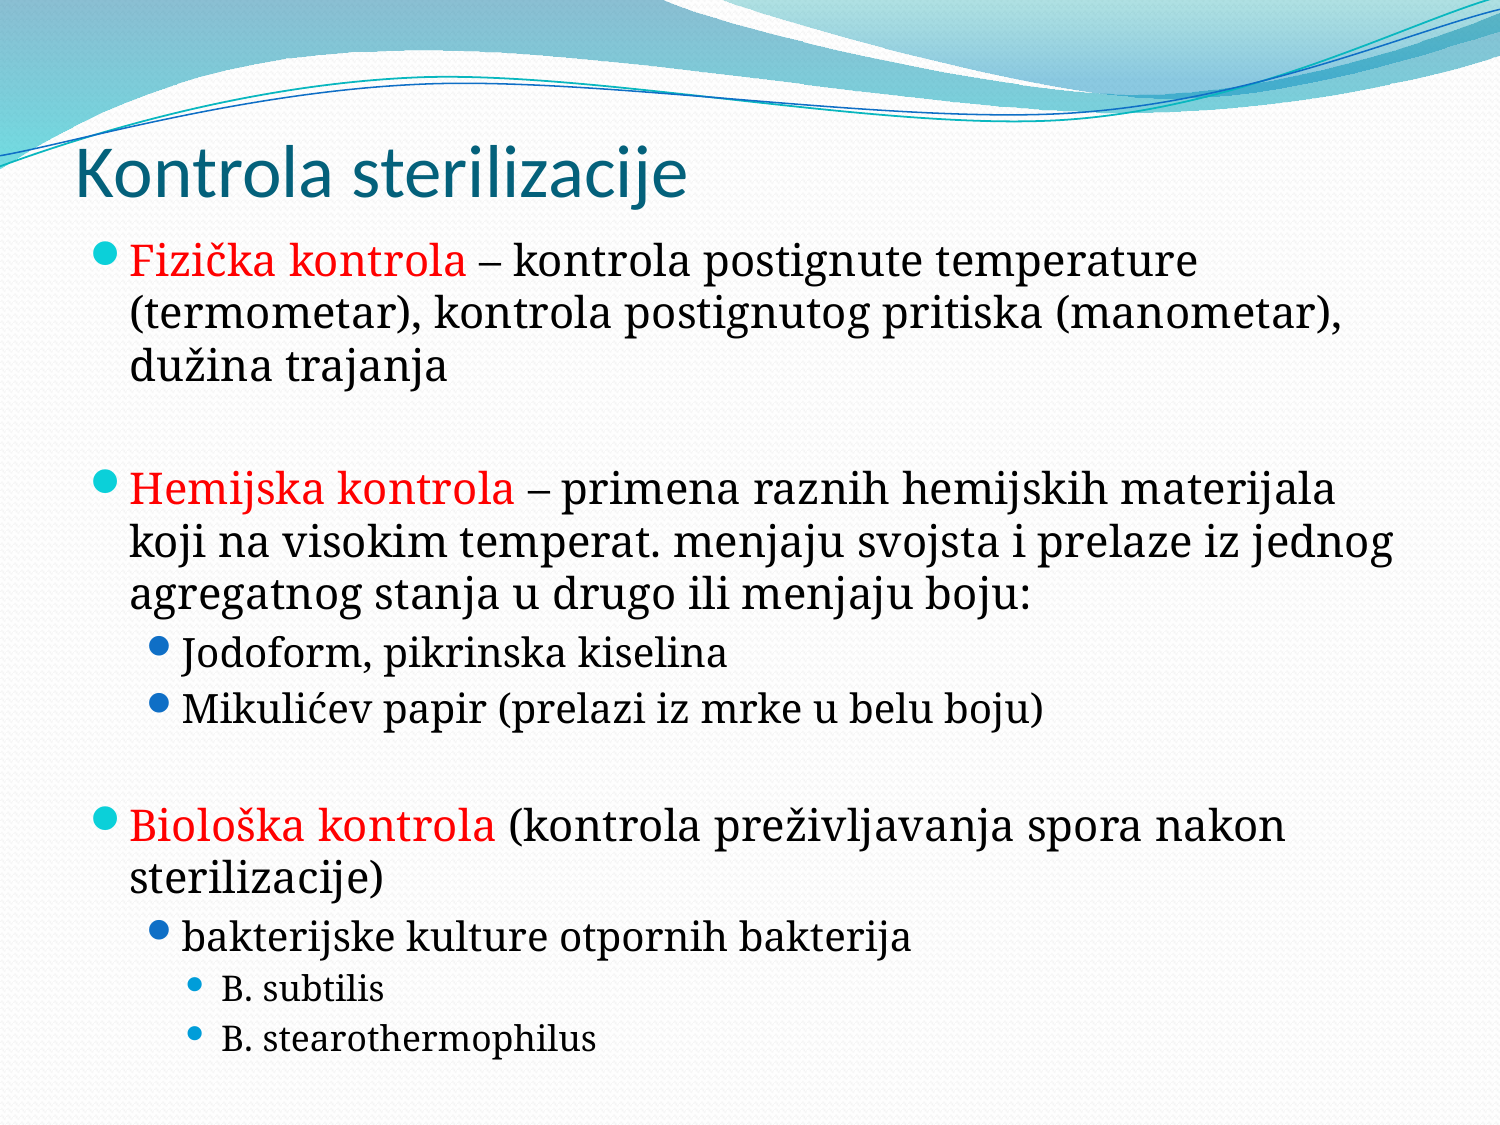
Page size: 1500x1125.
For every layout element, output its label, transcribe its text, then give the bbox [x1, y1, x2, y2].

list Fizička kontrola – kontrola postignute temperature (termometar), kontrola postignutog pritiska (manometar), dužina trajanja Hemijska kontrola – primena raznih hemijskih materijala koji na visokim temperat. menjaju svojsta i prelaze iz jednog agregatnog stanja u drugo ili menjaju boju: Jodoform, pikrinska kiselina Mikulićev papir (prelazi iz mrke u belu boju) Biološka kontrola (kontrola preživljavanja spora nakon sterilizacije) bakterijske kulture otpornih bakterija B. subtilis B. stearothermophilus [75, 224, 1425, 1075]
title Kontrola sterilizacije [75, 115, 1425, 224]
